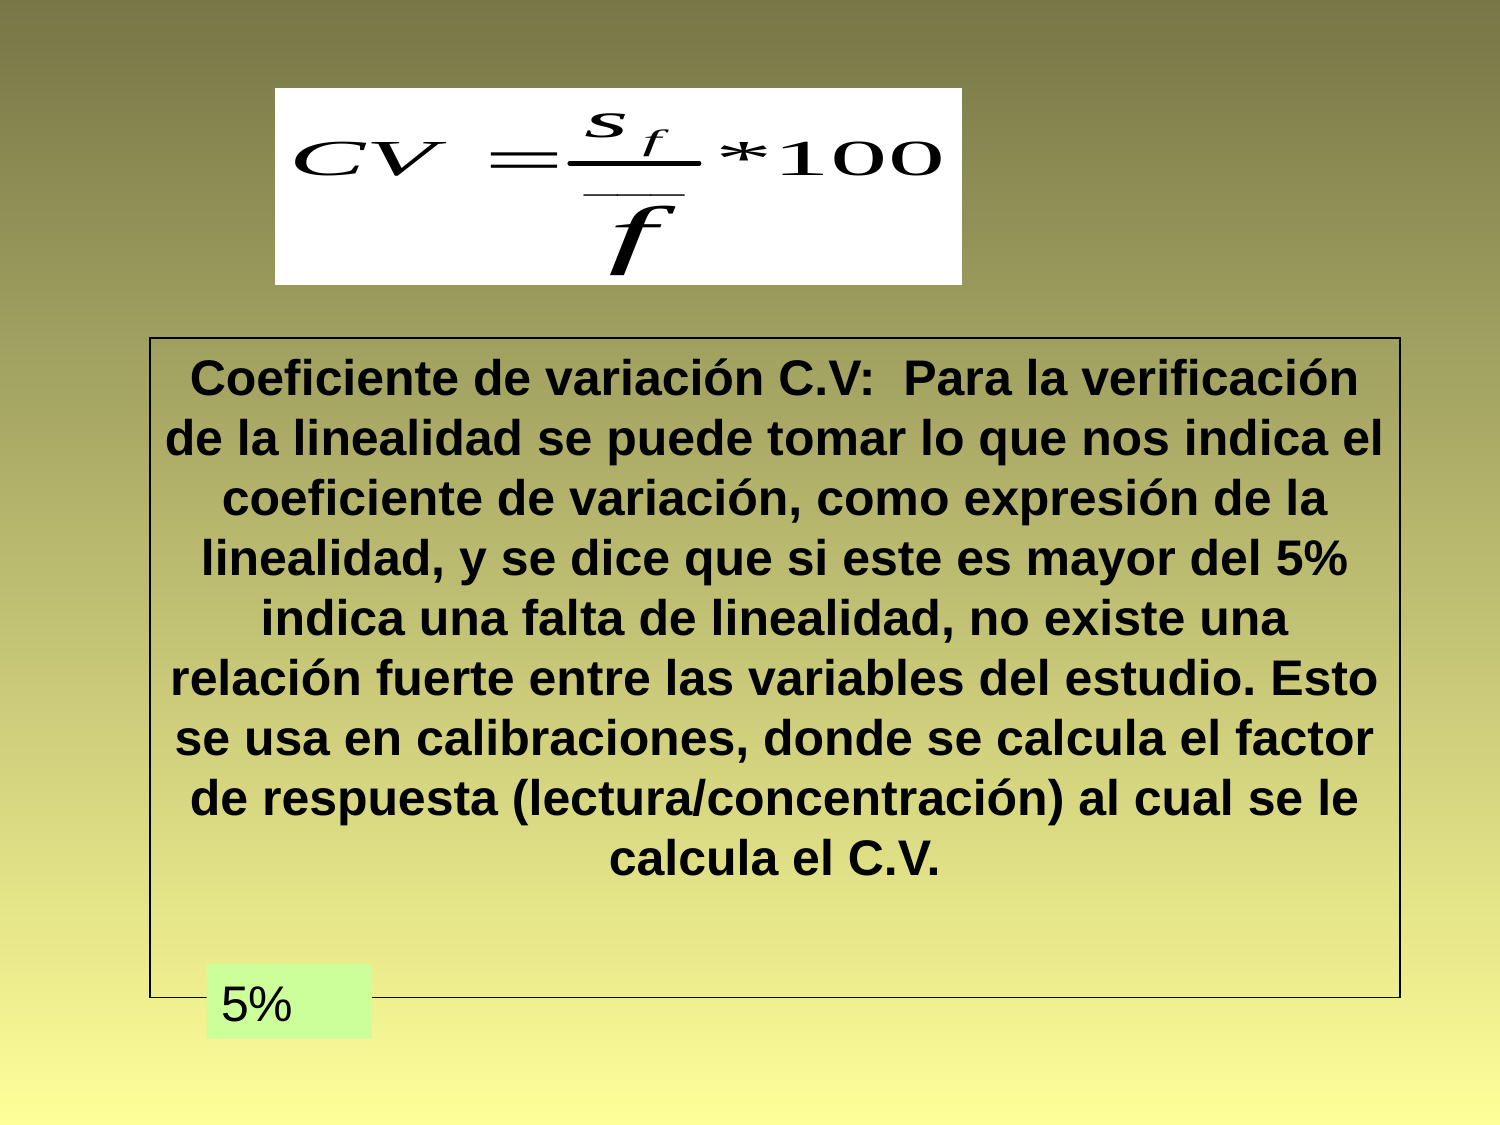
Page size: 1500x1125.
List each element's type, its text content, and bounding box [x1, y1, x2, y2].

text_box 5% [206, 964, 373, 1039]
text_box Coeficiente de variación C.V: Para la verificación de la linealidad se puede tomar lo que nos indica el coeficiente de variación, como expresión de la linealidad, y se dice que si este es mayor del 5% indica una falta de linealidad, no existe una relación fuerte entre las variables del estudio. Esto se usa en calibraciones, donde se calcula el factor de respuesta (lectura/concentración) al cual se le calcula el C.V. [150, 337, 1400, 998]
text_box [740, 544, 760, 581]
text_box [274, 87, 963, 286]
